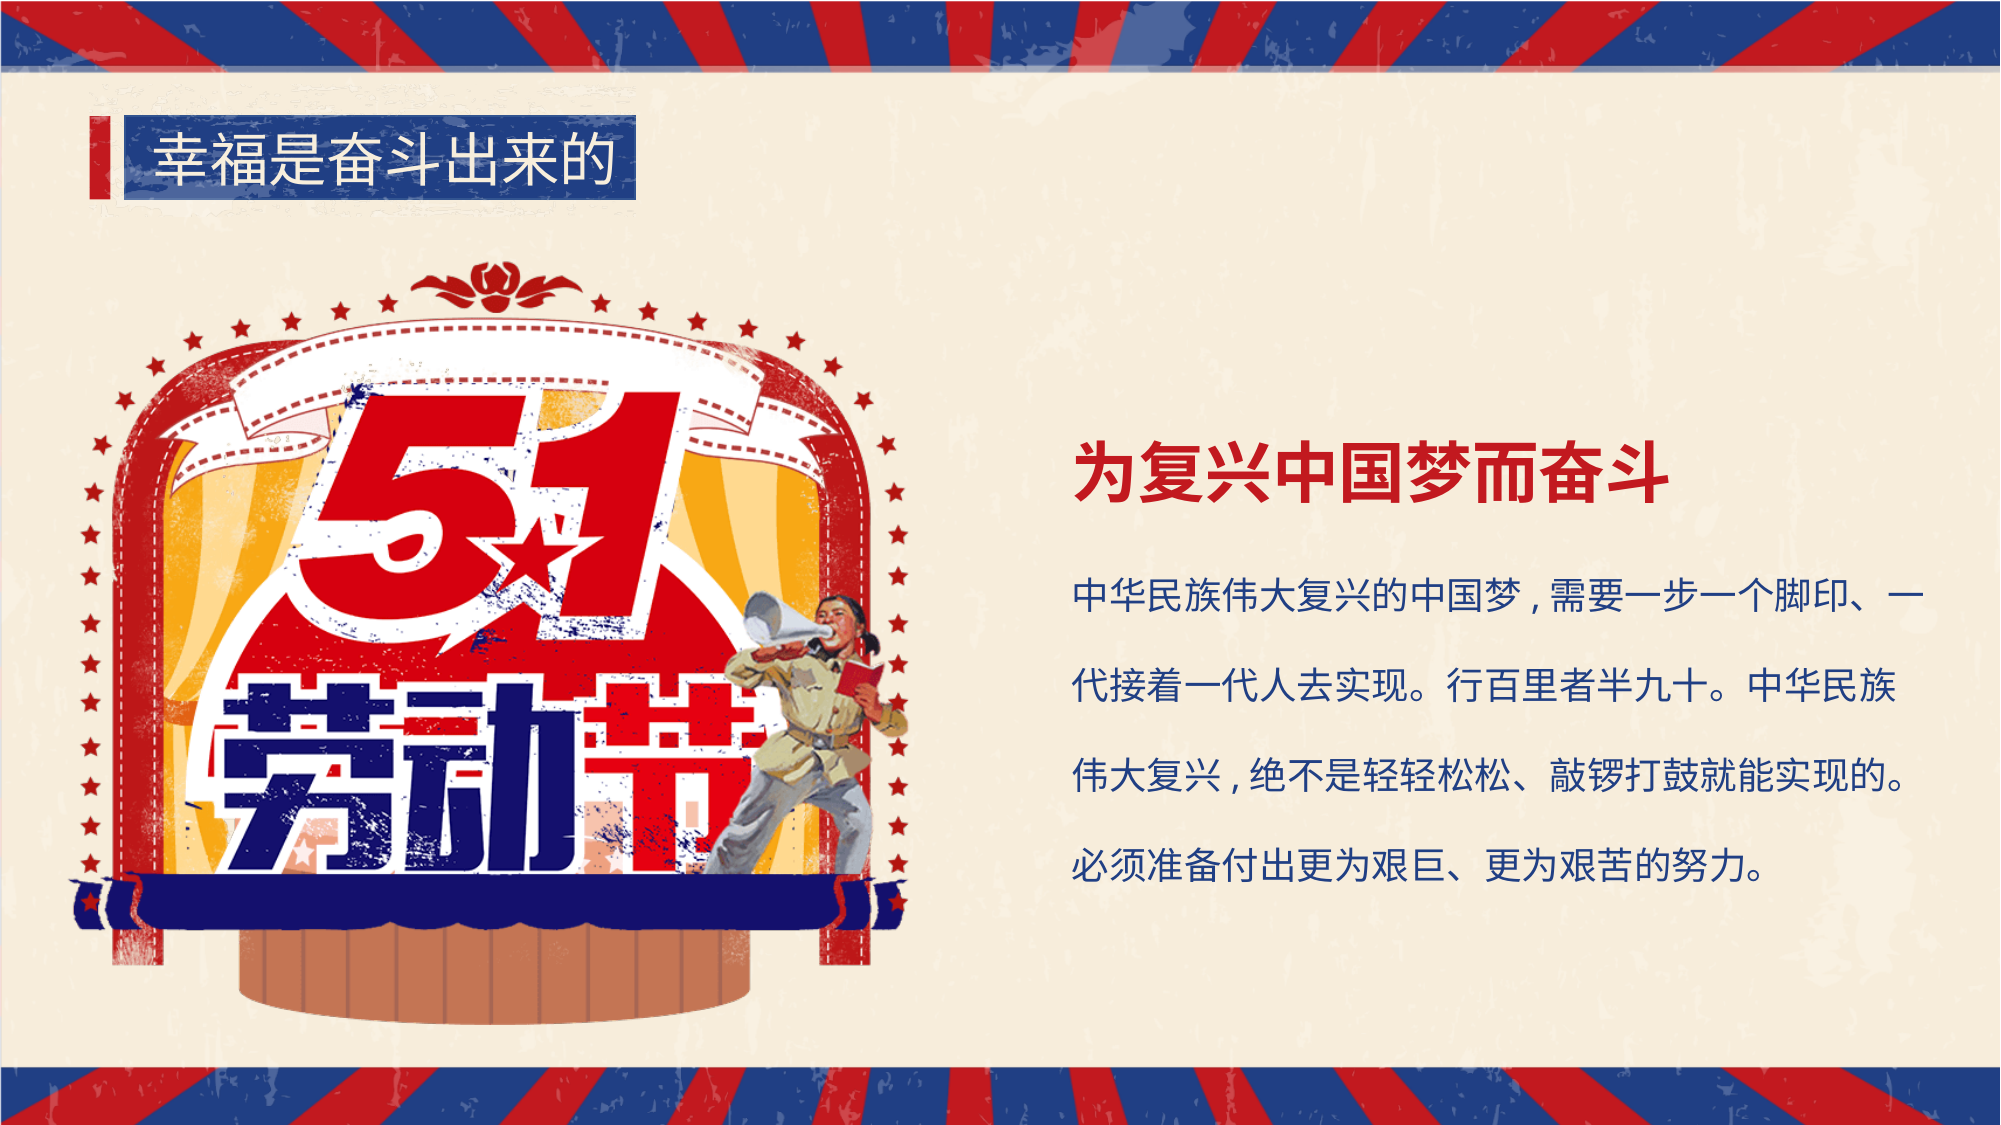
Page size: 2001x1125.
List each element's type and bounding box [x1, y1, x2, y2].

picture [2, 2, 2000, 1125]
text_box [1057, 423, 1949, 886]
text_box [89, 84, 658, 217]
